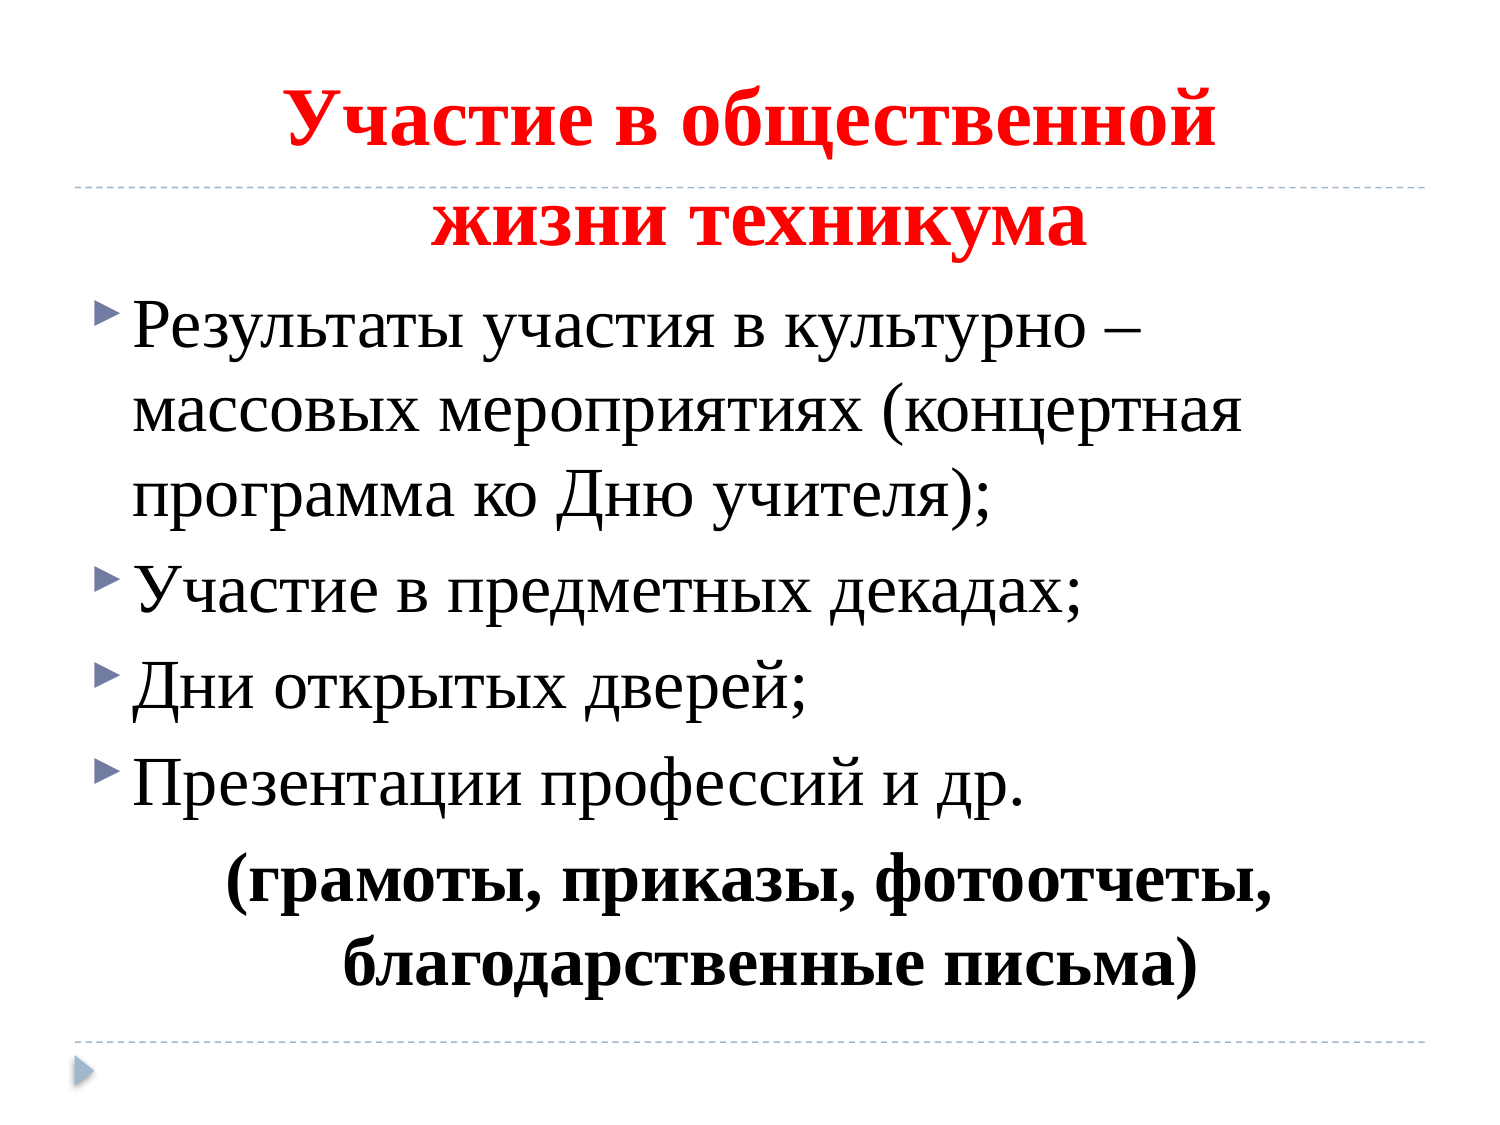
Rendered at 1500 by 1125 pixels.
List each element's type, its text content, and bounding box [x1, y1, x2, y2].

title Участие в общественной жизни техникума [75, 23, 1425, 269]
list Результаты участия в культурно – массовых мероприятиях (концертная программа ко Дню учителя); Участие в предметных декадах; Дни открытых дверей; Презентации профессий и др. (грамоты, приказы, фотоотчеты, благодарственные письма) [75, 269, 1425, 1010]
